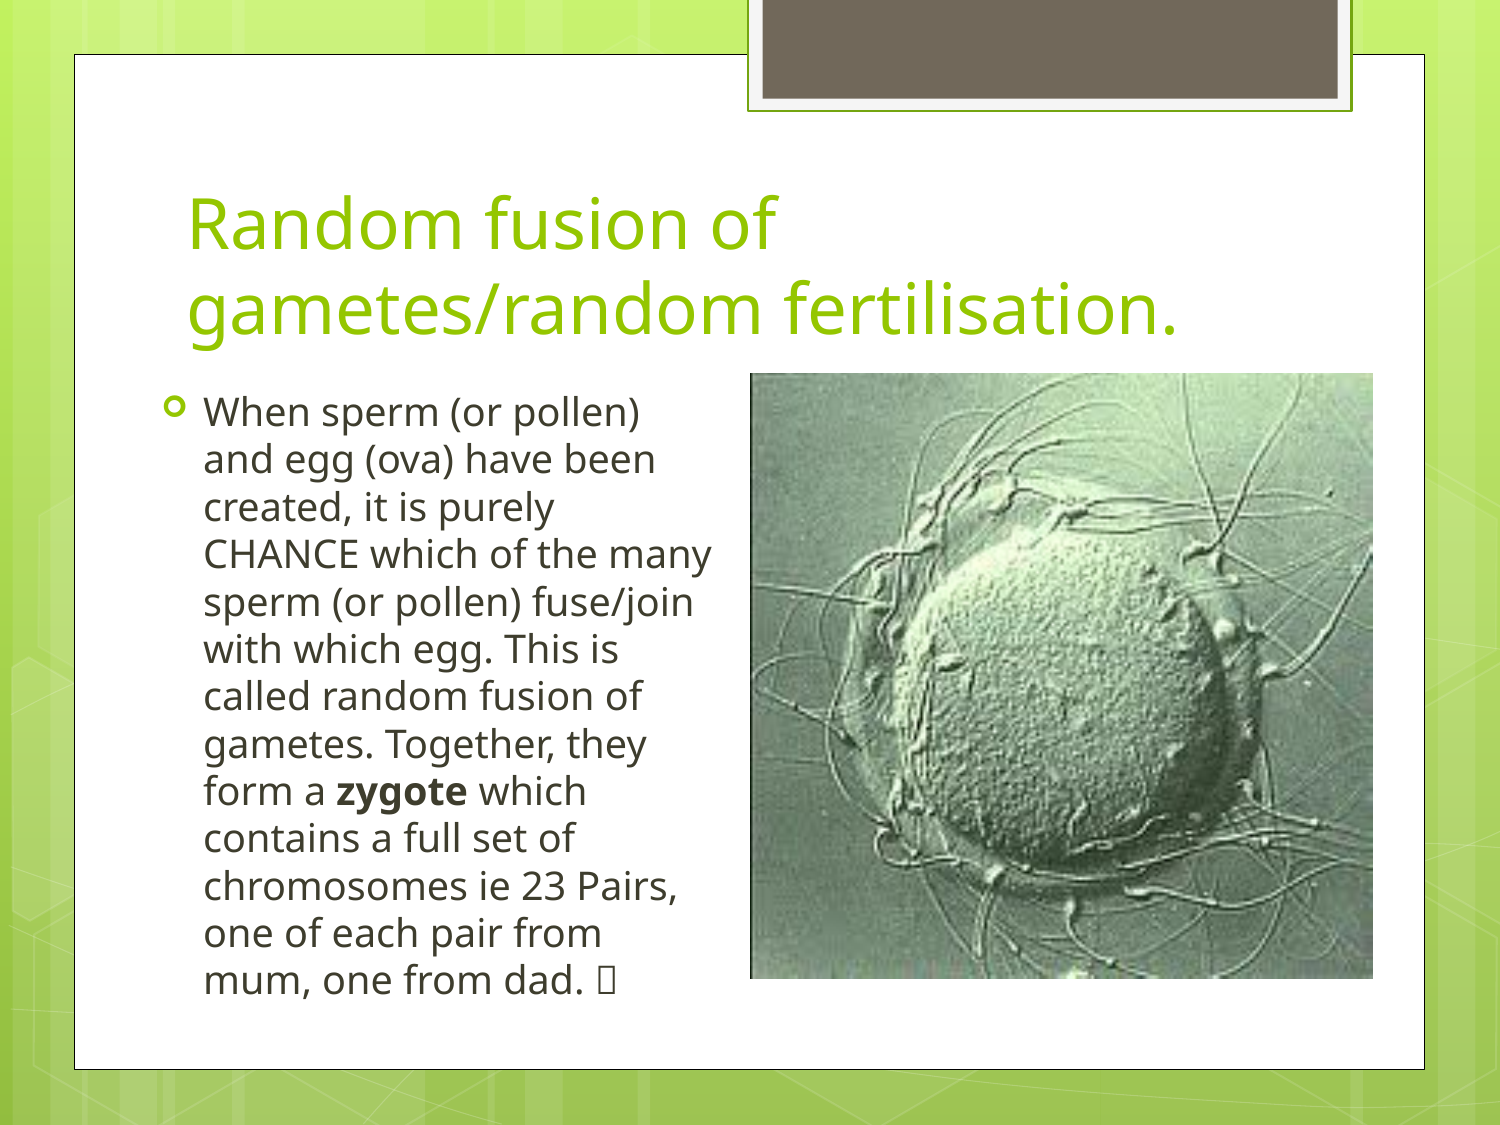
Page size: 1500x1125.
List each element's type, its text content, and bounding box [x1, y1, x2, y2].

list When sperm (or pollen) and egg (ova) have been created, it is purely CHANCE which of the many sperm (or pollen) fuse/join with which egg. This is called random fusion of gametes. Together, they form a zygote which contains a full set of chromosomes ie 23 Pairs, one of each pair from mum, one from dad.  [135, 379, 732, 1035]
title Random fusion of gametes/random fertilisation. [171, 168, 1324, 357]
picture [749, 373, 1374, 979]
